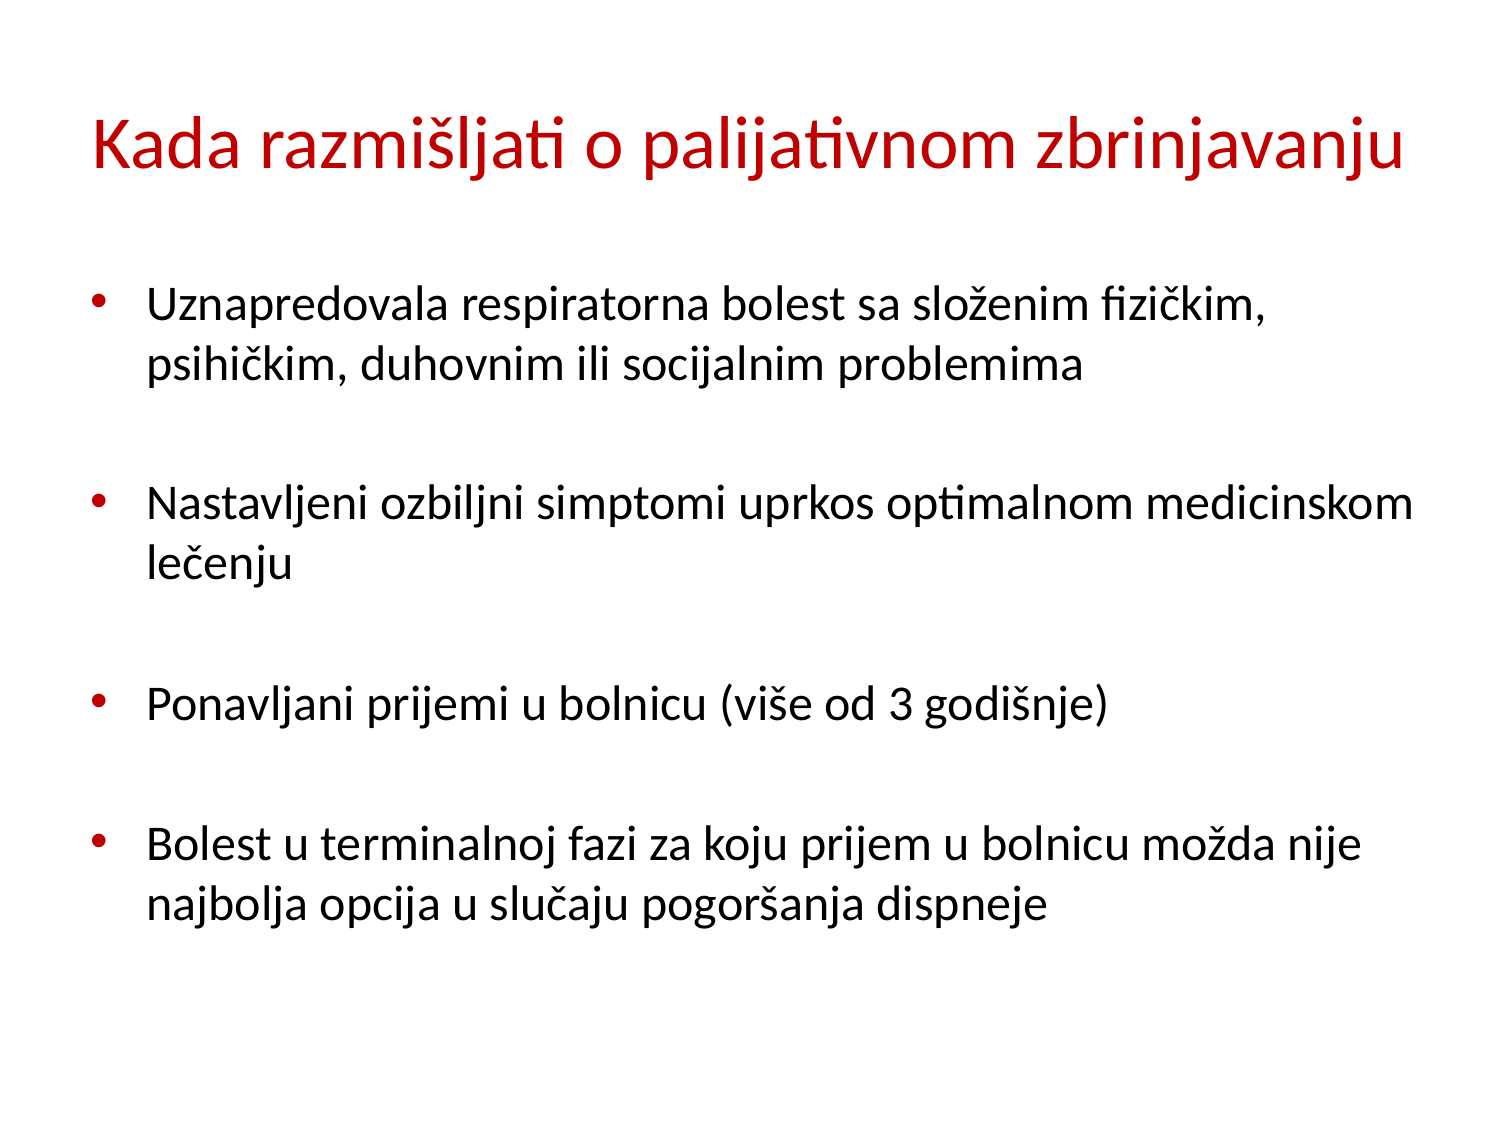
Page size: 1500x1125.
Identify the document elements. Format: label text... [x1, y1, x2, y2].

title Kada razmišljati o palijativnom zbrinjavanju [75, 45, 1425, 233]
list Uznapredovala respiratorna bolest sa složenim fizičkim, psihičkim, duhovnim ili socijalnim problemima Nastavljeni ozbiljni simptomi uprkos optimalnom medicinskom lečenju Ponavljani prijemi u bolnicu (više od 3 godišnje) Bolest u terminalnoj fazi za koju prijem u bolnicu možda nije najbolja opcija u slučaju pogoršanja dispneje [75, 262, 1463, 1005]
